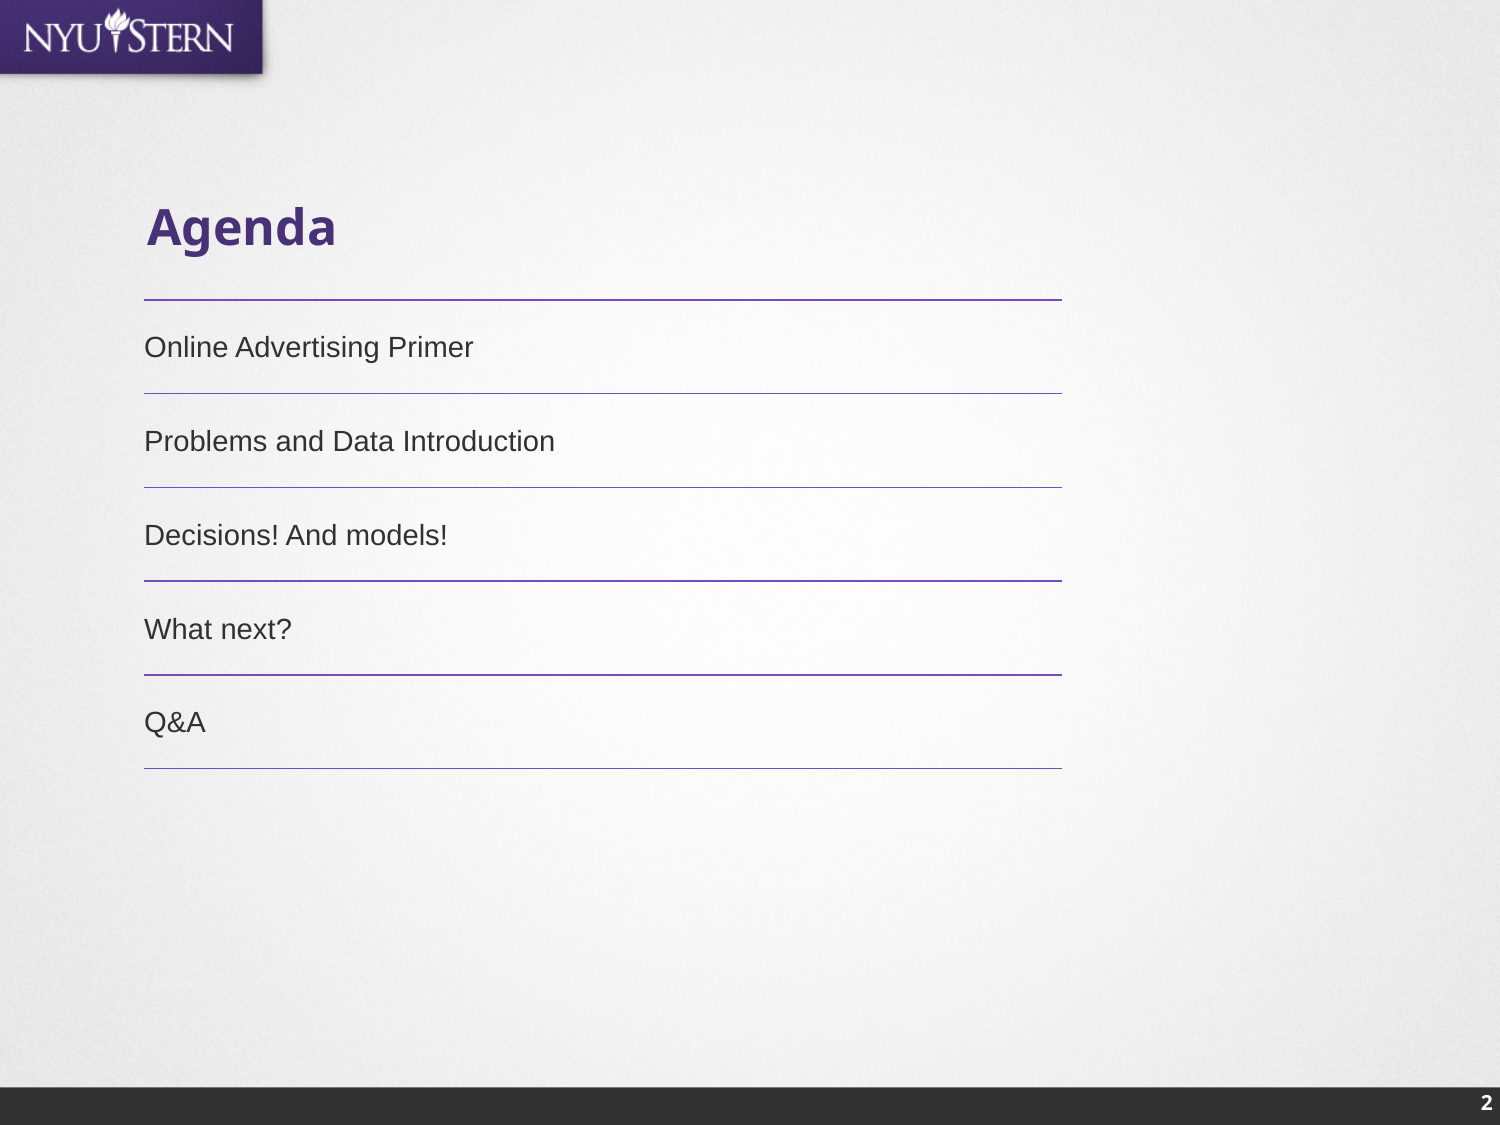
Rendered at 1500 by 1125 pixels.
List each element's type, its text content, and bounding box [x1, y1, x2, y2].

title Agenda [132, 112, 1372, 263]
table_cell Decisions! And models! [144, 488, 1062, 580]
table_cell Problems and Data Introduction [144, 394, 1062, 487]
picture [0, 0, 1500, 1125]
table_cell Q&A [144, 676, 1062, 768]
table_cell What next? [144, 582, 1062, 674]
table_header Online Advertising Primer [144, 301, 1062, 393]
slide_number 2 [1142, 1065, 1493, 1125]
